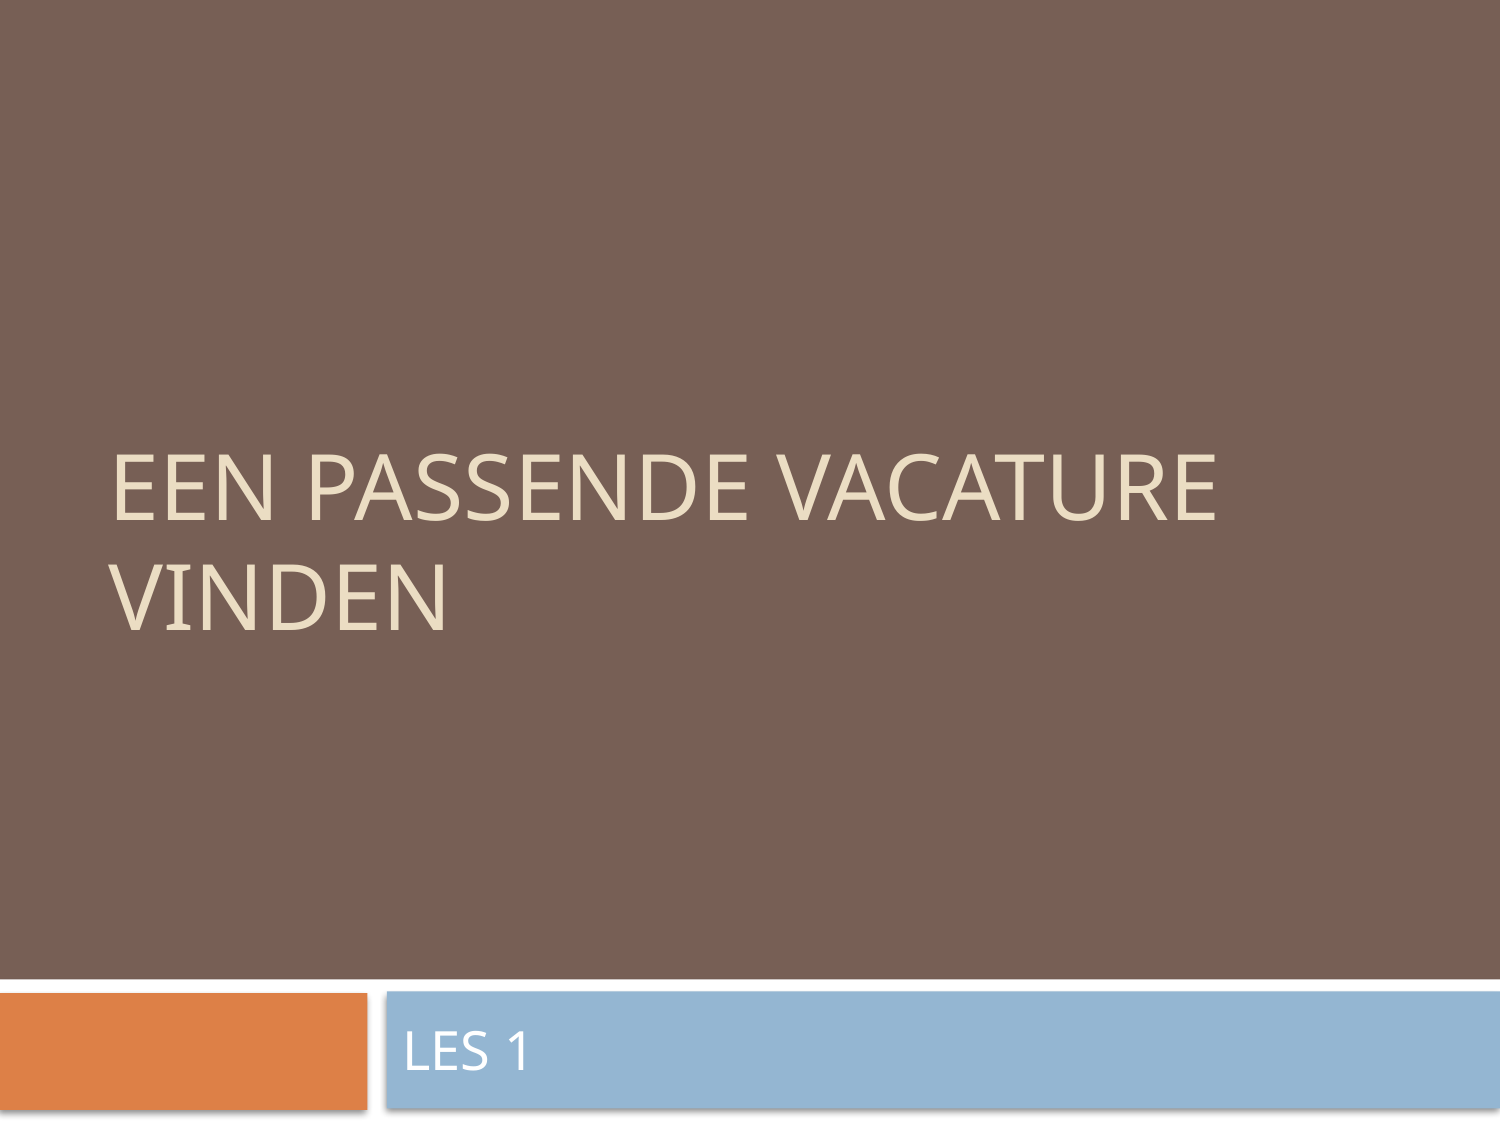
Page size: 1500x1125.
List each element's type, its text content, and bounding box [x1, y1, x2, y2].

subtitle LES 1 [387, 992, 1488, 1105]
title EEN PASSENDE VACATURE VINDEN [93, 210, 1477, 657]
